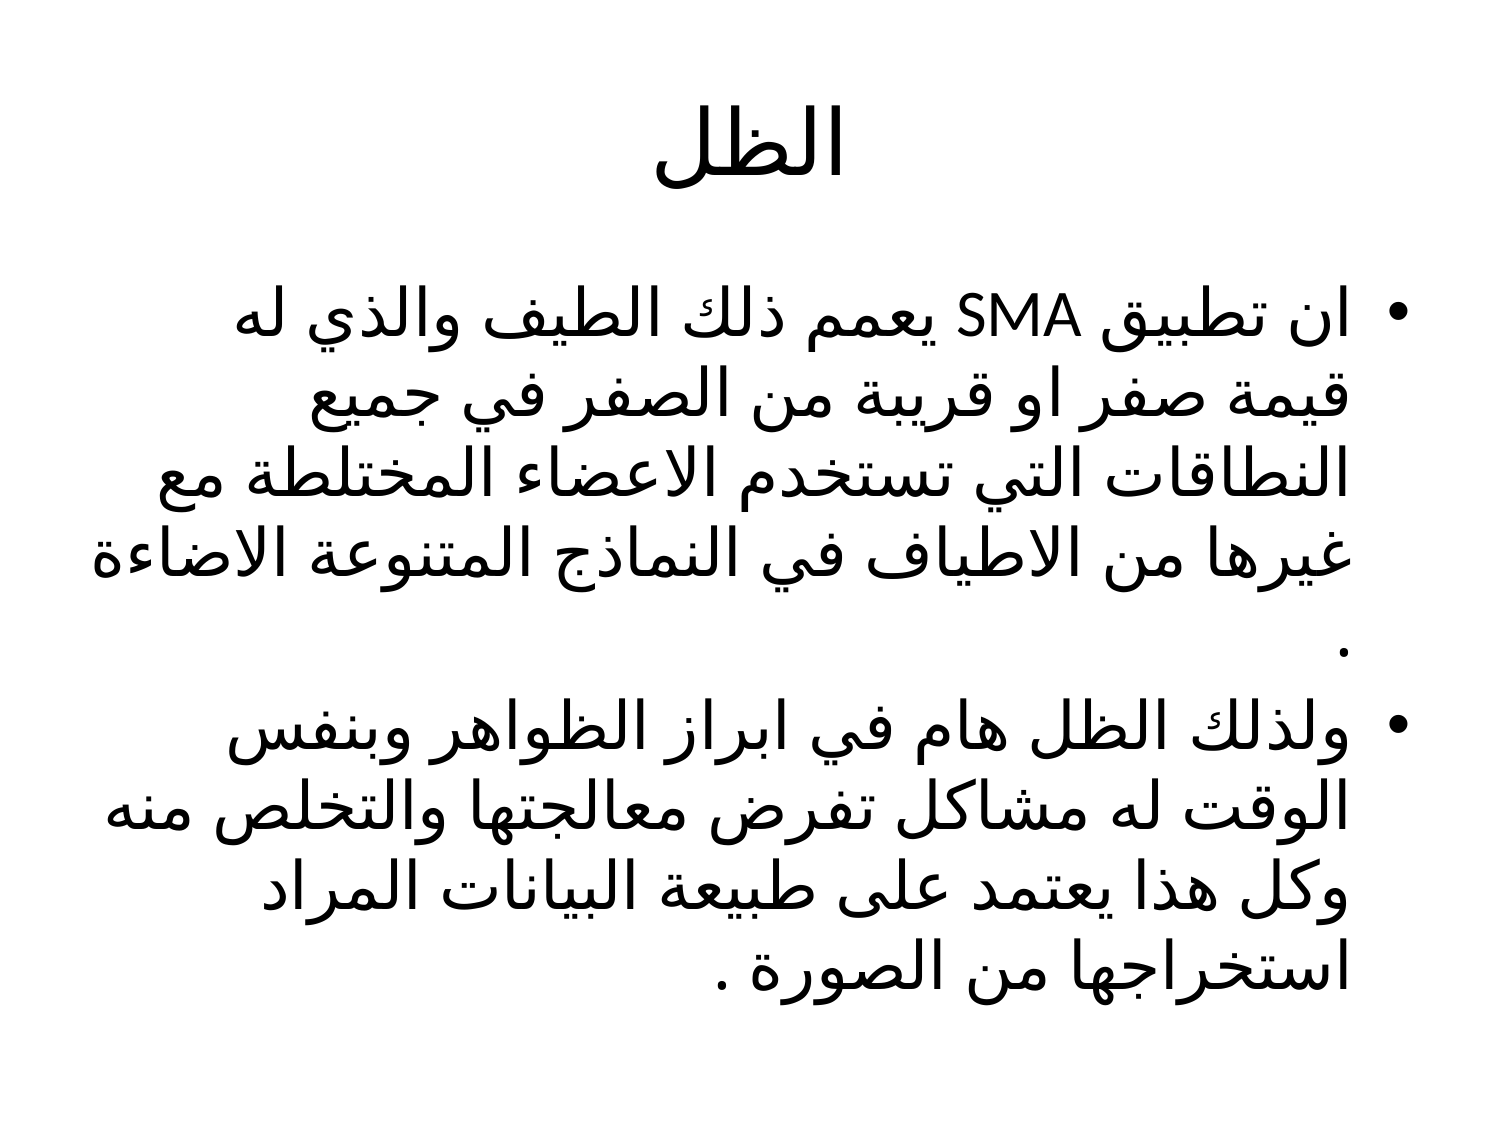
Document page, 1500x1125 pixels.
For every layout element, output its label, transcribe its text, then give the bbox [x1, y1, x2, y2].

title الظل [75, 45, 1425, 233]
list ان تطبيق SMA يعمم ذلك الطيف والذي له قيمة صفر او قريبة من الصفر في جميع النطاقات التي تستخدم الاعضاء المختلطة مع غيرها من الاطياف في النماذج المتنوعة الاضاءة . ولذلك الظل هام في ابراز الظواهر وبنفس الوقت له مشاكل تفرض معالجتها والتخلص منه وكل هذا يعتمد على طبيعة البيانات المراد استخراجها من الصورة . [75, 262, 1425, 1005]
